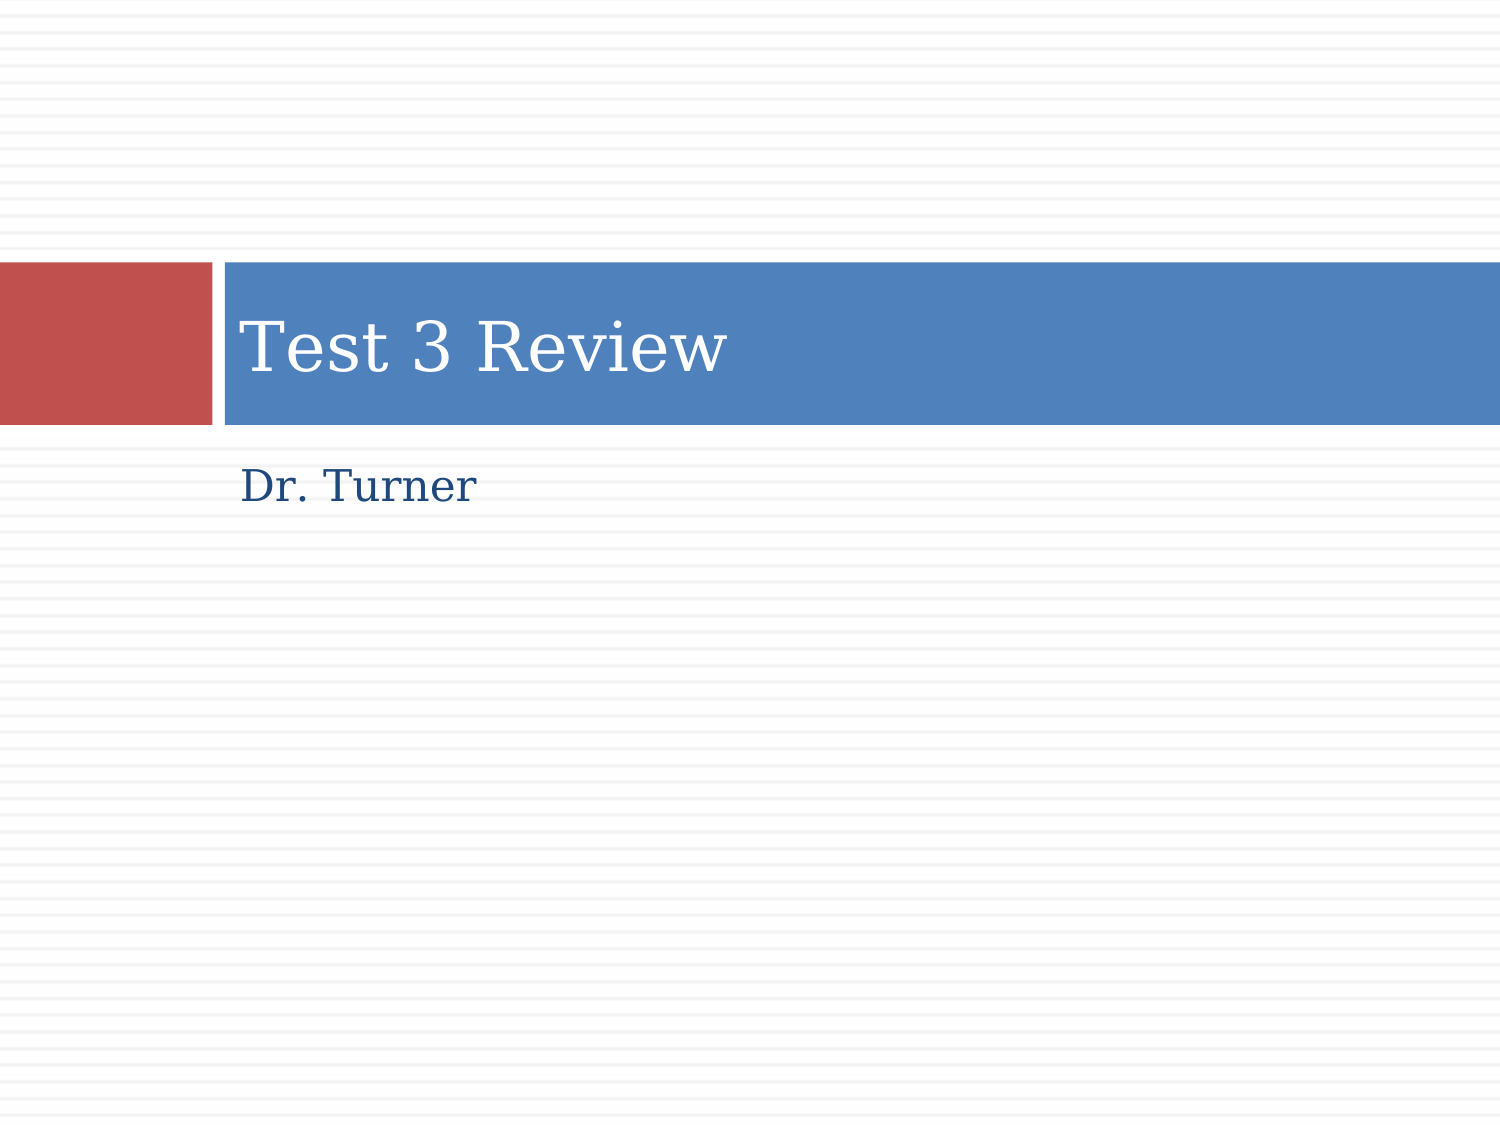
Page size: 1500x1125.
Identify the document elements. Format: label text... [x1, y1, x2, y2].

list Dr. Turner [225, 450, 1394, 725]
title Test 3 Review [225, 262, 1475, 425]
